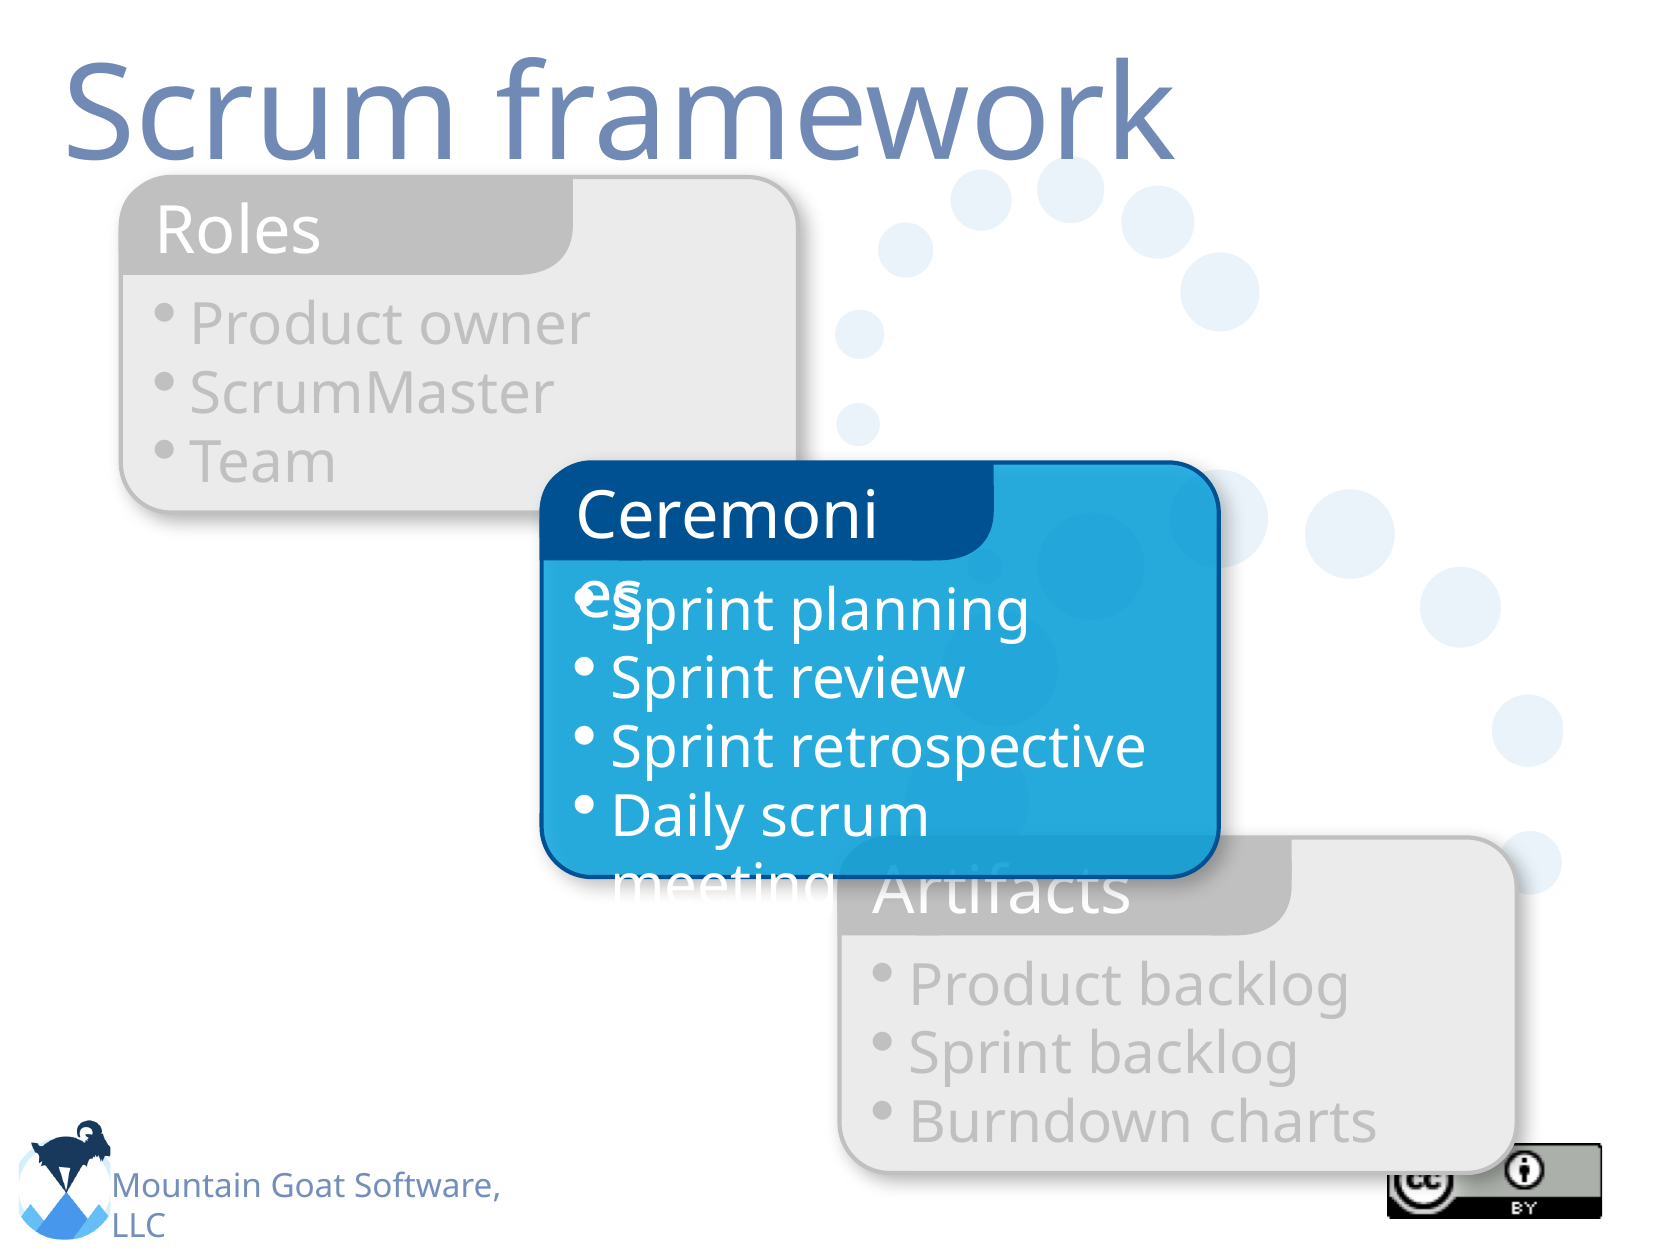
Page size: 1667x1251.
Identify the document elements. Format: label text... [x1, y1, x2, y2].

picture [18, 1120, 111, 1240]
title Scrum framework [55, 18, 1609, 195]
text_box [118, 176, 799, 513]
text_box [539, 462, 1219, 878]
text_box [837, 837, 1517, 1174]
picture [1387, 1143, 1603, 1219]
